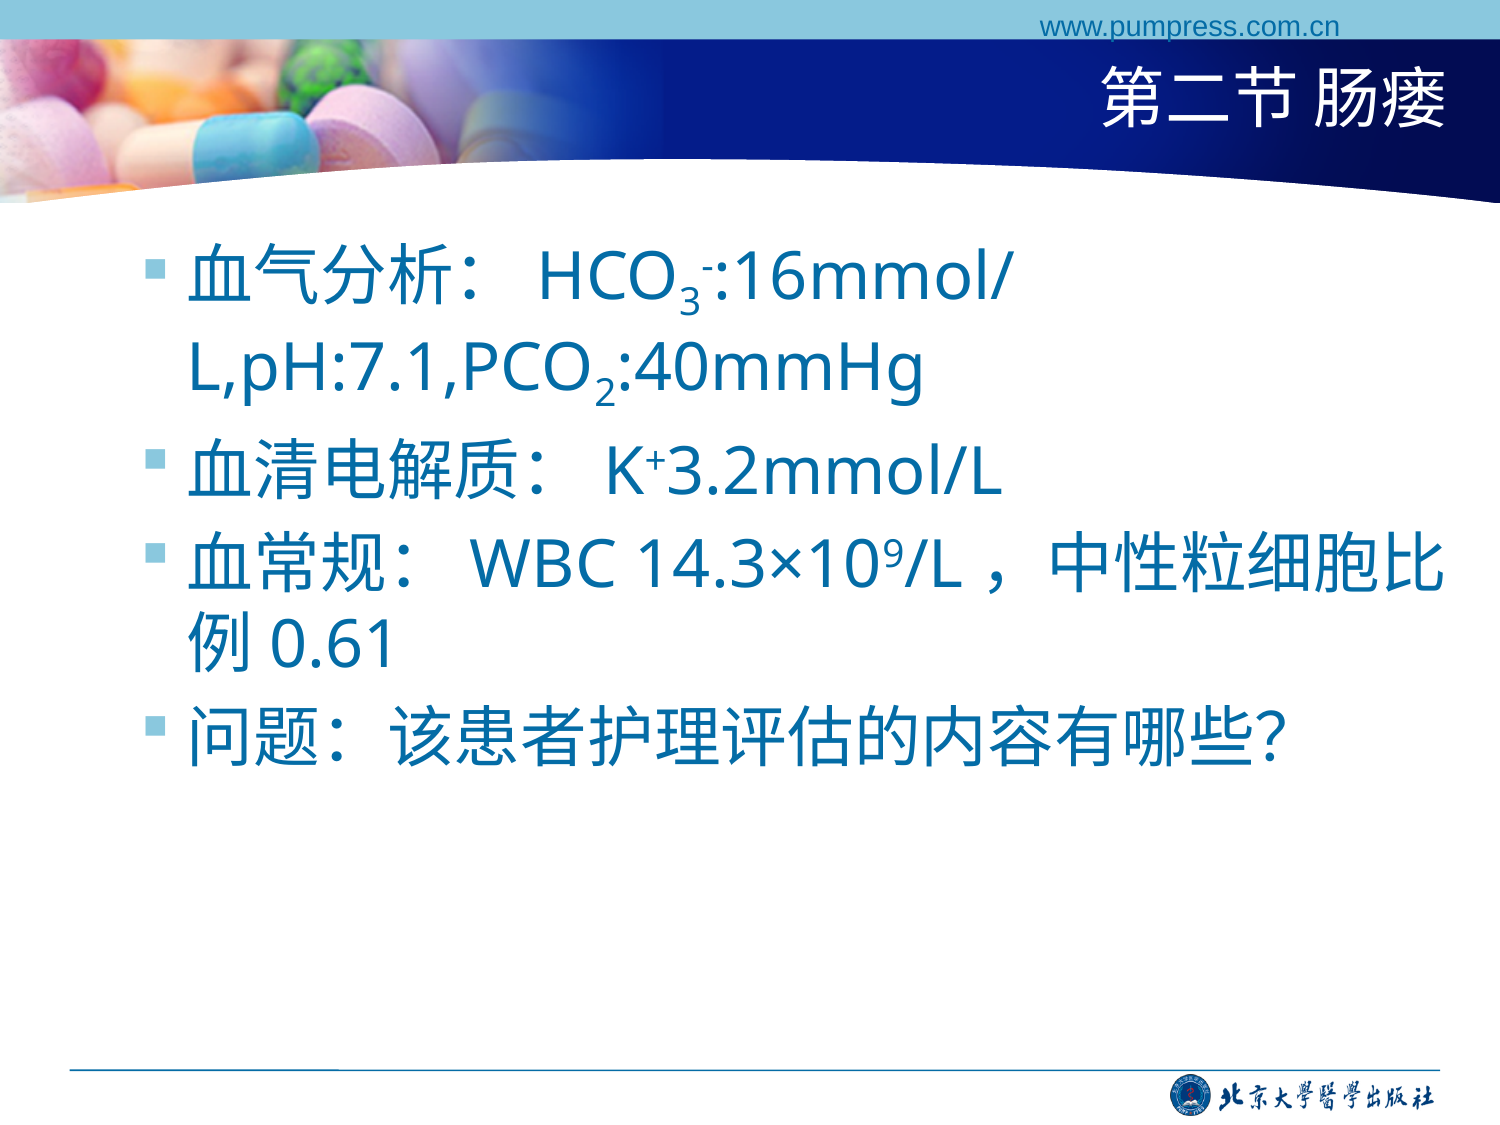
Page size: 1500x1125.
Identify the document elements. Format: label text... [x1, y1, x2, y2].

picture [0, 40, 1500, 203]
picture [1170, 1074, 1436, 1118]
title 第二节 肠瘘 [137, 49, 1463, 143]
list 血气分析：HCO3-:16mmol/L,pH:7.1,PCO2:40mmHg 血清电解质：K+3.2mmol/L 血常规：WBC 14.3×109/L，中性粒细胞比例0.61 问题：该患者护理评估的内容有哪些？ [49, 224, 1463, 1026]
slide_number www.pumpress.com.cn [1025, 0, 1463, 38]
